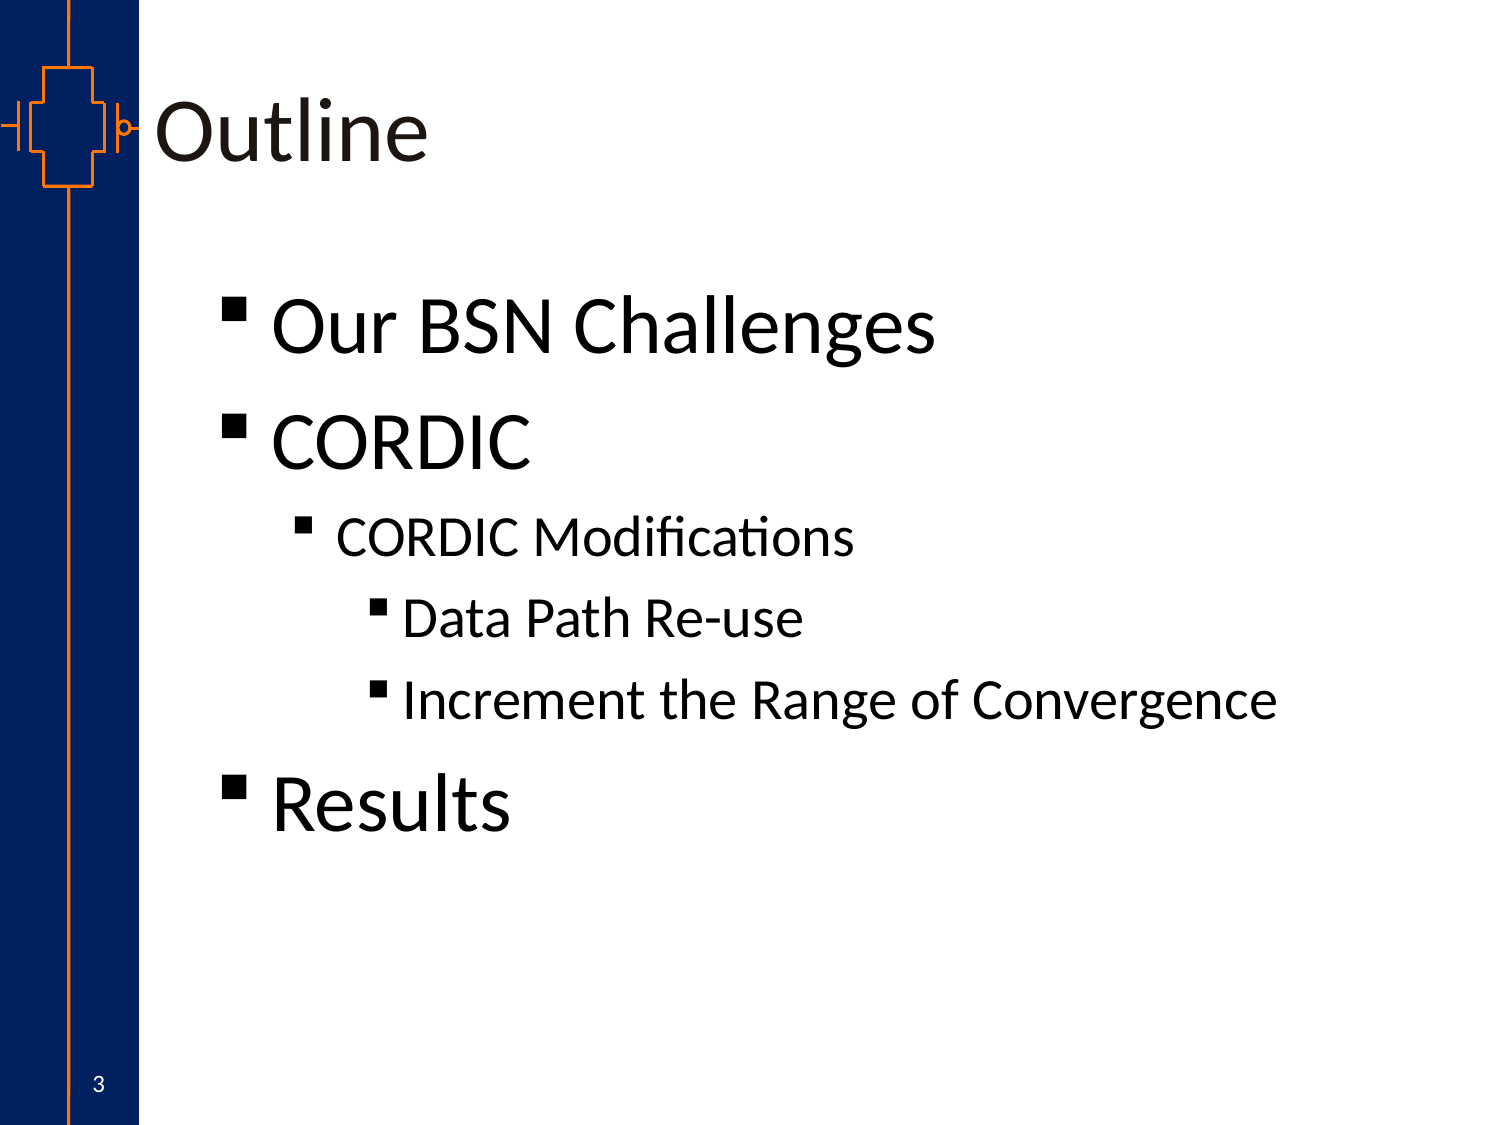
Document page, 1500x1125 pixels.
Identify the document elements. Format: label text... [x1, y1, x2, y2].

title Outline [139, 0, 1500, 188]
slide_number 3 [77, 1052, 140, 1113]
list Our BSN Challenges CORDIC CORDIC Modifications Data Path Re-use Increment the Range of Convergence Results [200, 262, 1425, 988]
